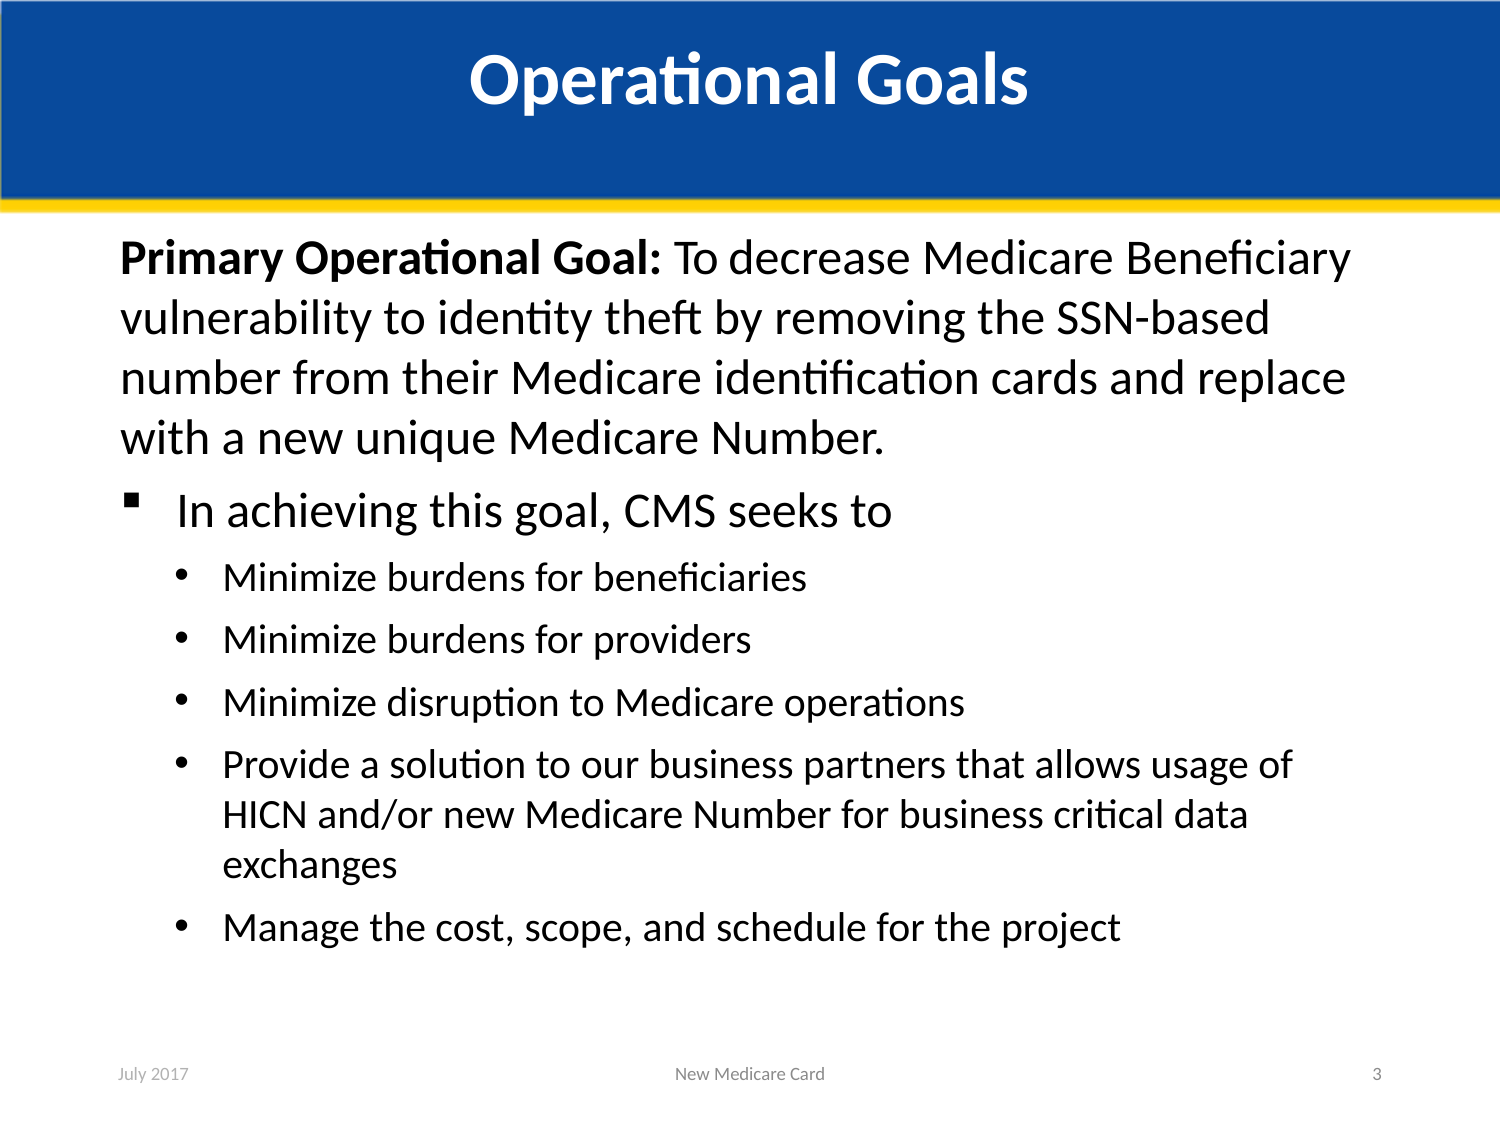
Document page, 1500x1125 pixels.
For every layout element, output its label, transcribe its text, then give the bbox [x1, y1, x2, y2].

picture [0, 160, 1500, 1125]
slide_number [103, 1042, 441, 1103]
list Primary Operational Goal: To decrease Medicare Beneficiary vulnerability to identity theft by removing the SSN-based number from their Medicare identification cards and replace with a new unique Medicare Number. In achieving this goal, CMS seeks to Minimize burdens for beneficiaries Minimize burdens for providers Minimize disruption to Medicare operations Provide a solution to our business partners that allows usage of HICN and/or new Medicare Number for business critical data exchanges Manage the cost, scope, and schedule for the project [103, 217, 1397, 1014]
slide_number 3 [1059, 1042, 1397, 1103]
title Operational Goals [0, 1, 1500, 160]
footer New Medicare Card [496, 1042, 1004, 1103]
